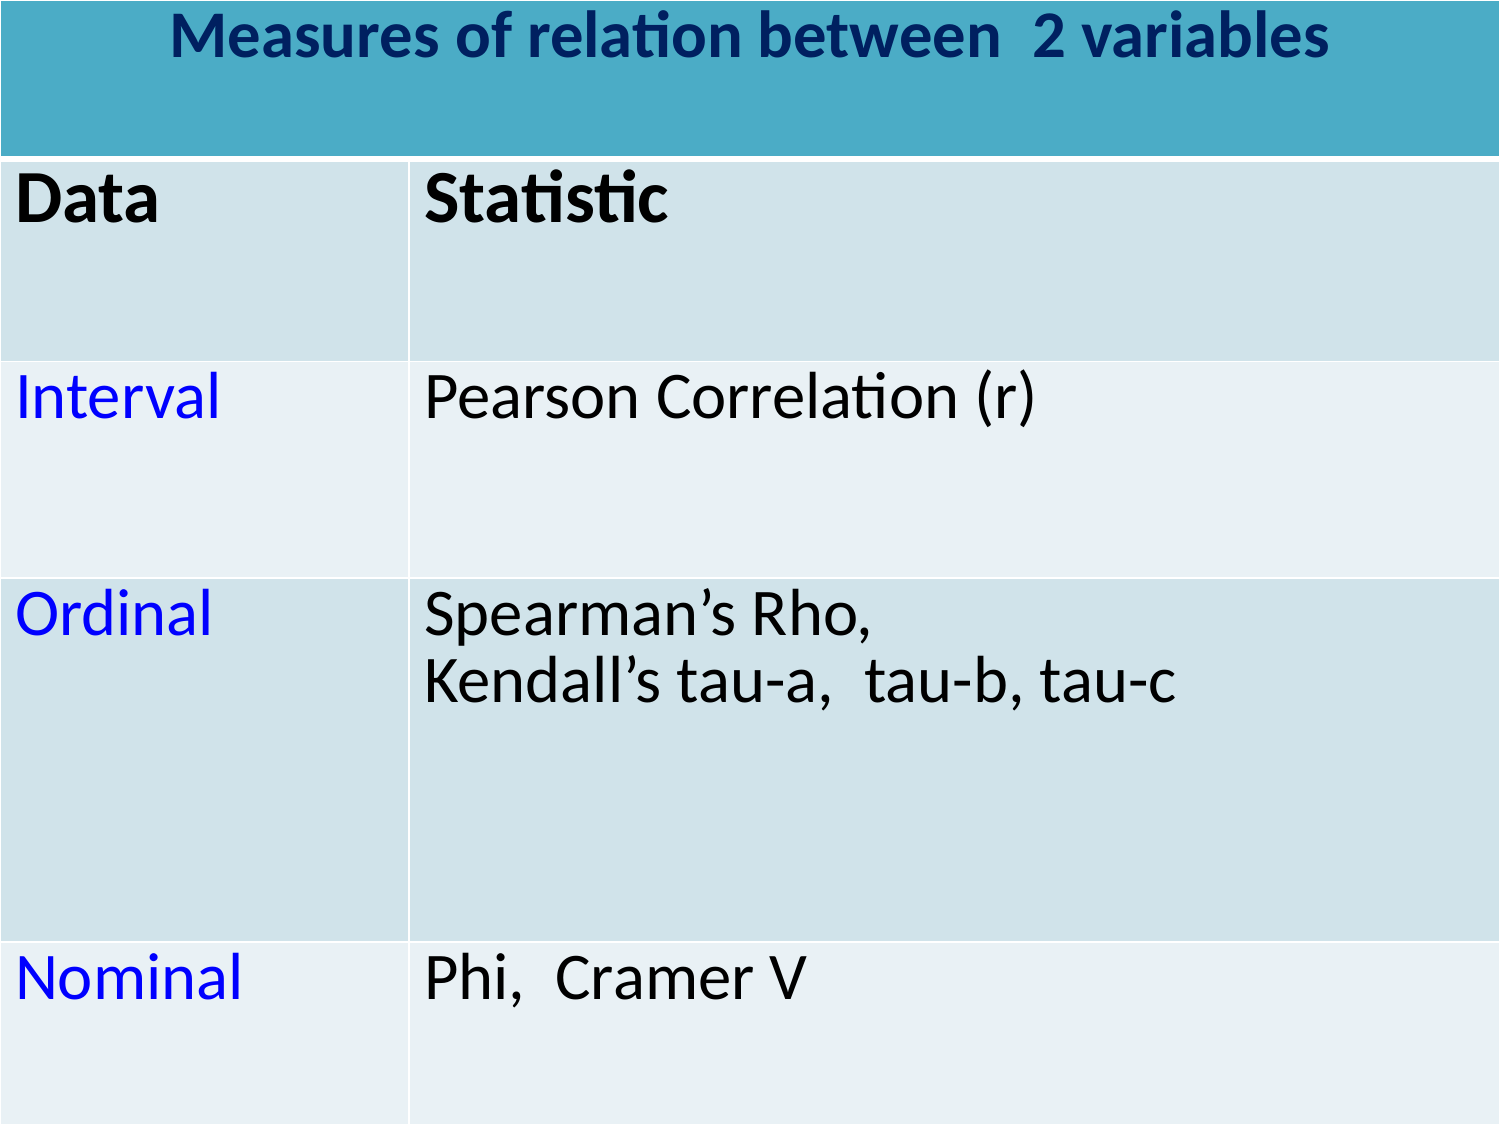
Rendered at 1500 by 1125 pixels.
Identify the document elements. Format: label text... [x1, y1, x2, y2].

table_cell Nominal [1, 943, 408, 1124]
table_cell Ordinal [1, 579, 408, 941]
table_cell Phi, Cramer V [410, 943, 1499, 1124]
table_header Measures of relation between 2 variables [1, 1, 1499, 156]
table_cell Data [1, 162, 408, 361]
table_cell Spearman’s Rho, Kendall’s tau-a, tau-b, tau-c [410, 579, 1499, 941]
table_cell Pearson Correlation (r) [410, 362, 1499, 577]
table_cell Interval [1, 362, 408, 577]
table_cell Statistic [410, 162, 1499, 361]
